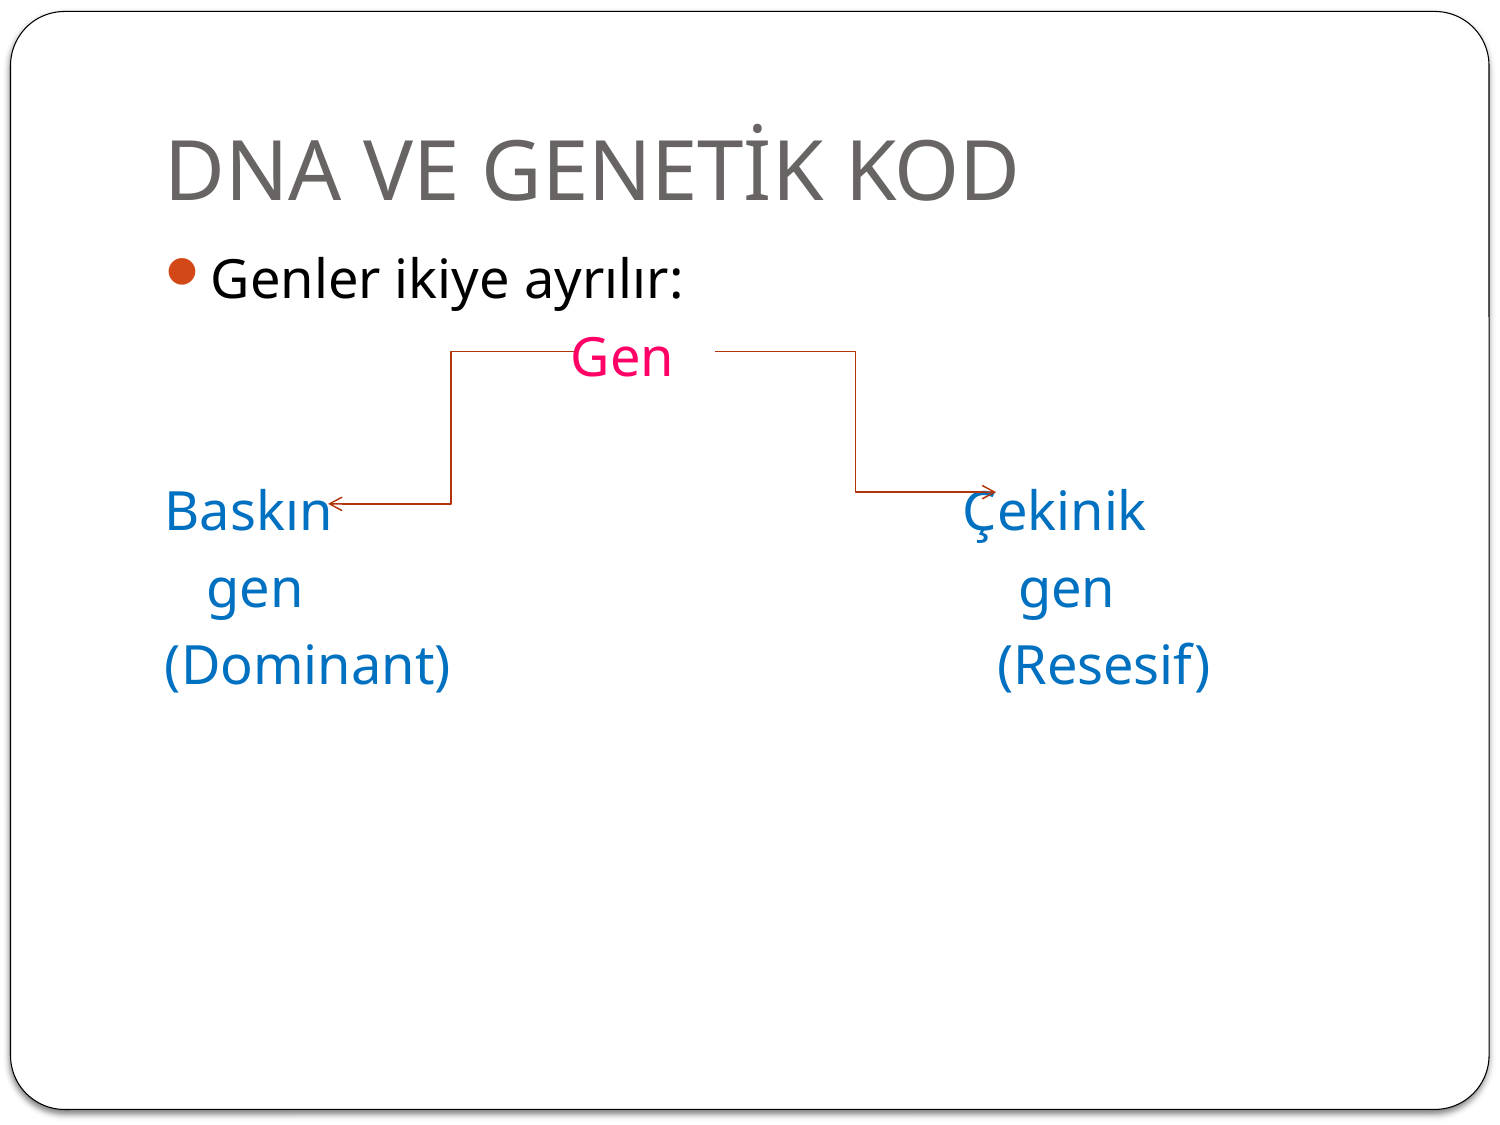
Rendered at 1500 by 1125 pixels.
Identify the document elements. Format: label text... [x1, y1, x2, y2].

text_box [327, 351, 575, 505]
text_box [714, 351, 997, 493]
list Genler ikiye ayrılır: Gen Baskın Çekinik gen gen (Dominant) (Resesif) [150, 237, 1425, 988]
title DNA VE GENETİK KOD [150, 45, 1425, 233]
